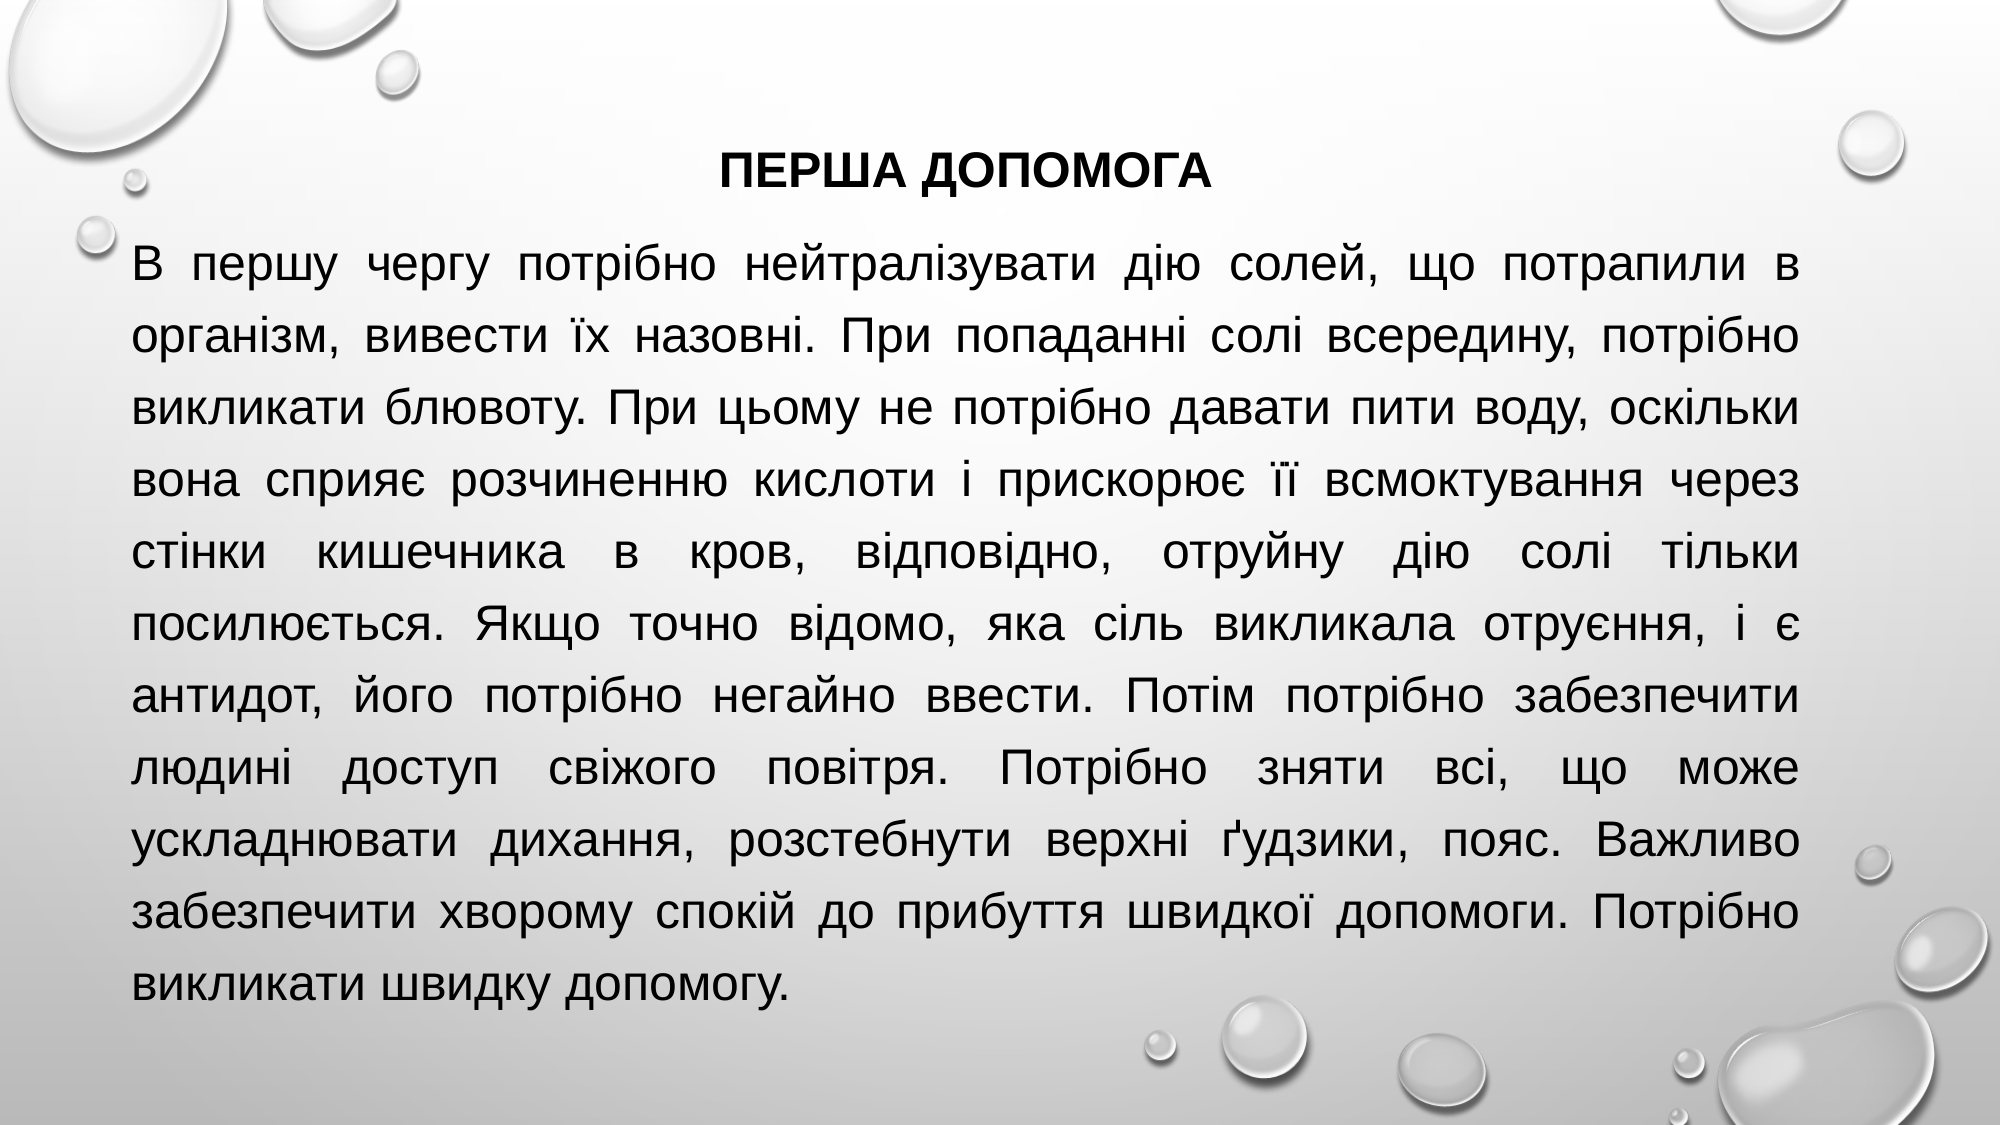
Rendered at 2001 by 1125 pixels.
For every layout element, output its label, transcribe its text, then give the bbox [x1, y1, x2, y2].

list ПЕРША ДОПОМОГА В першу чергу потрібно нейтралізувати дію солей, що потрапили в організм, вивести їх назовні. При попаданні солі всередину, потрібно викликати блювоту. При цьому не потрібно давати пити воду, оскільки вона сприяє розчиненню кислоти і прискорює її всмоктування через стінки кишечника в кров, відповідно, отруйну дію солі тільки посилюється. Якщо точно відомо, яка сіль викликала отруєння, і є антидот, його потрібно негайно ввести. Потім потрібно забезпечити людині доступ свіжого повітря. Потрібно зняти всі, що може ускладнювати дихання, розстебнути верхні ґудзики, пояс. Важливо забезпечити хворому спокій до прибуття швидкої допомоги. Потрібно викликати швидку допомогу. [116, 118, 1817, 998]
picture [0, 0, 2000, 1125]
